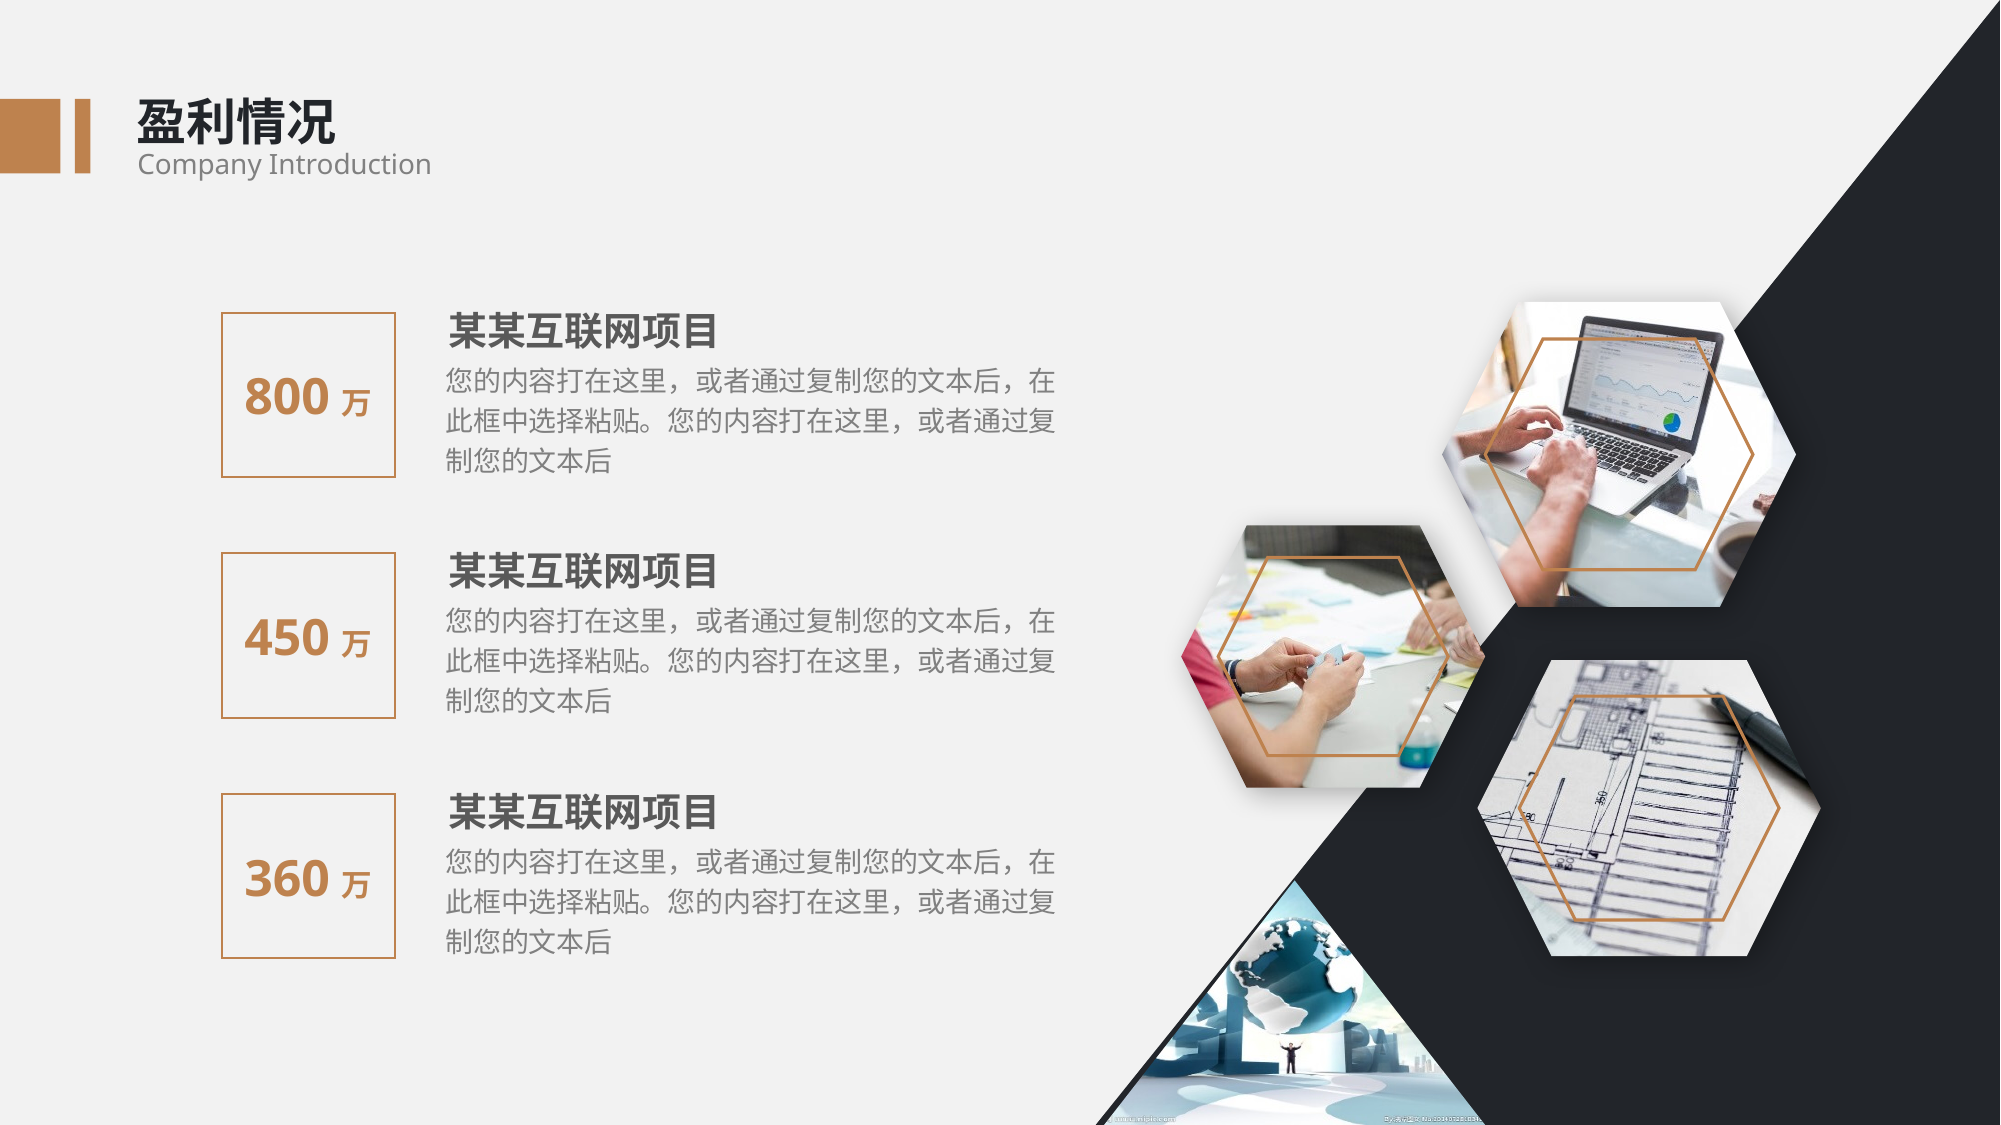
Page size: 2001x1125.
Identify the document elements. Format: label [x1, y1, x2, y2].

text_box [1094, 0, 2000, 1125]
text_box [1442, 301, 1797, 608]
text_box [221, 777, 1083, 959]
text_box [221, 296, 1083, 478]
text_box [119, 83, 643, 189]
text_box [221, 537, 1083, 718]
text_box [1181, 525, 1486, 788]
text_box [1477, 660, 1821, 957]
text_box [1102, 878, 1487, 1125]
